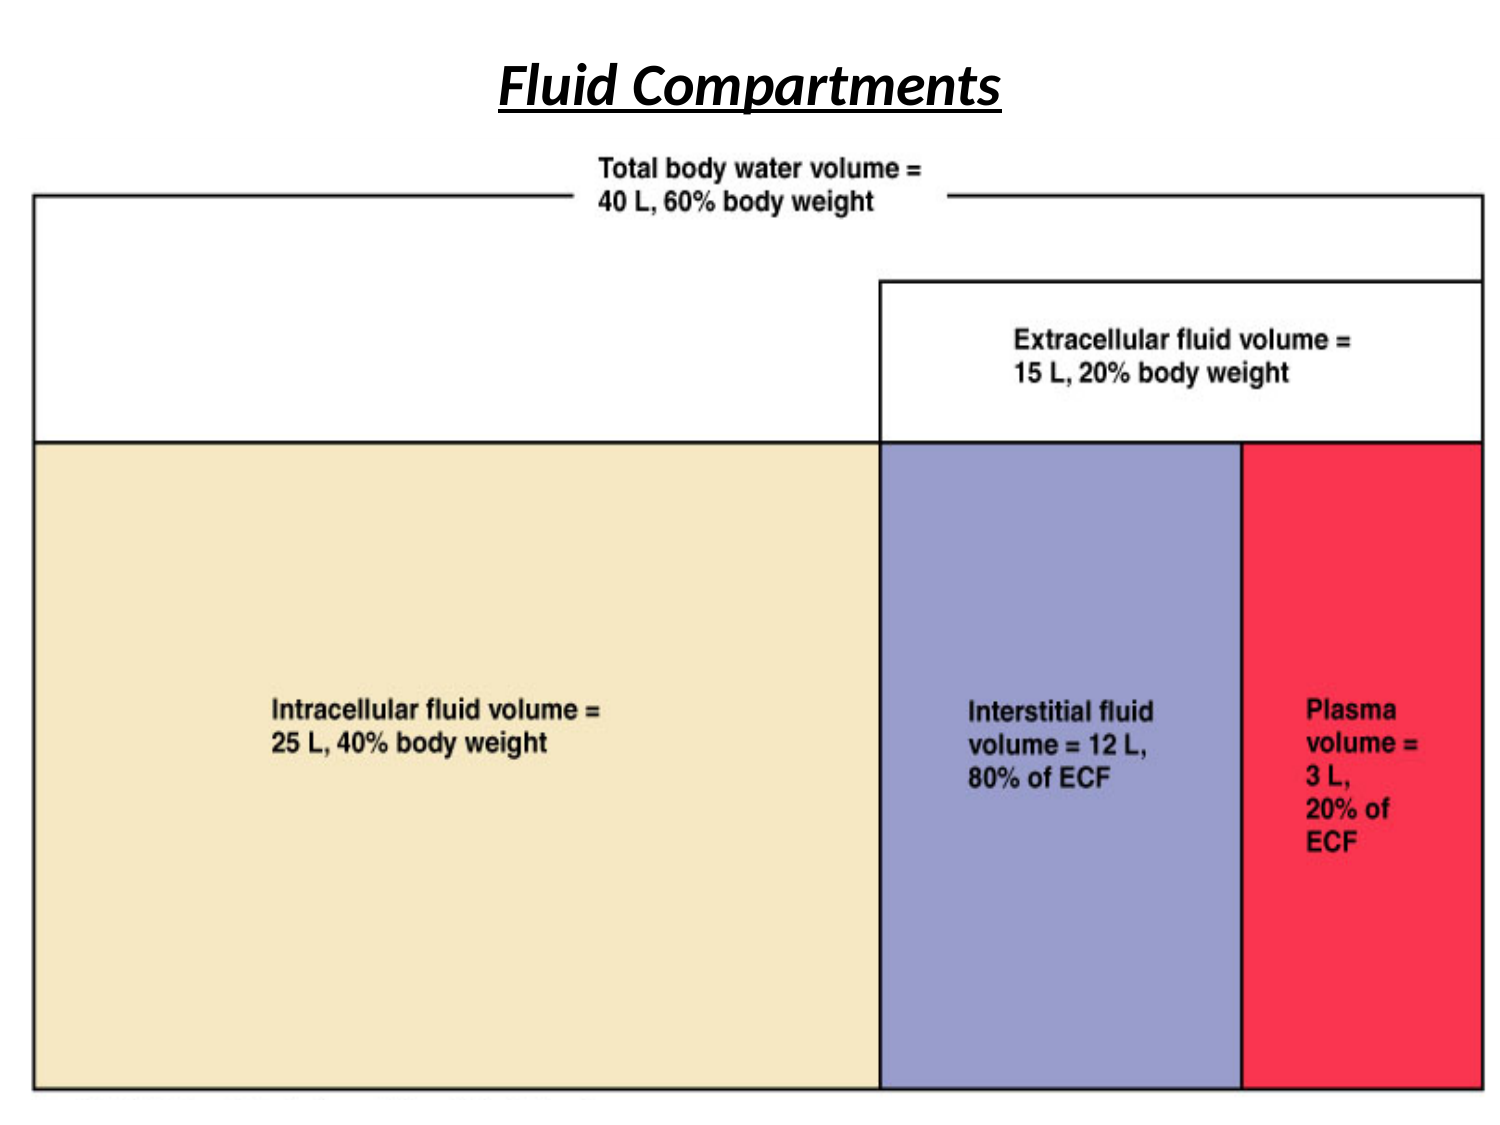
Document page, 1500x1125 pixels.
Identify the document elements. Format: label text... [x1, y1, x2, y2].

title Fluid Compartments [75, 37, 1425, 125]
picture [17, 137, 1500, 1101]
